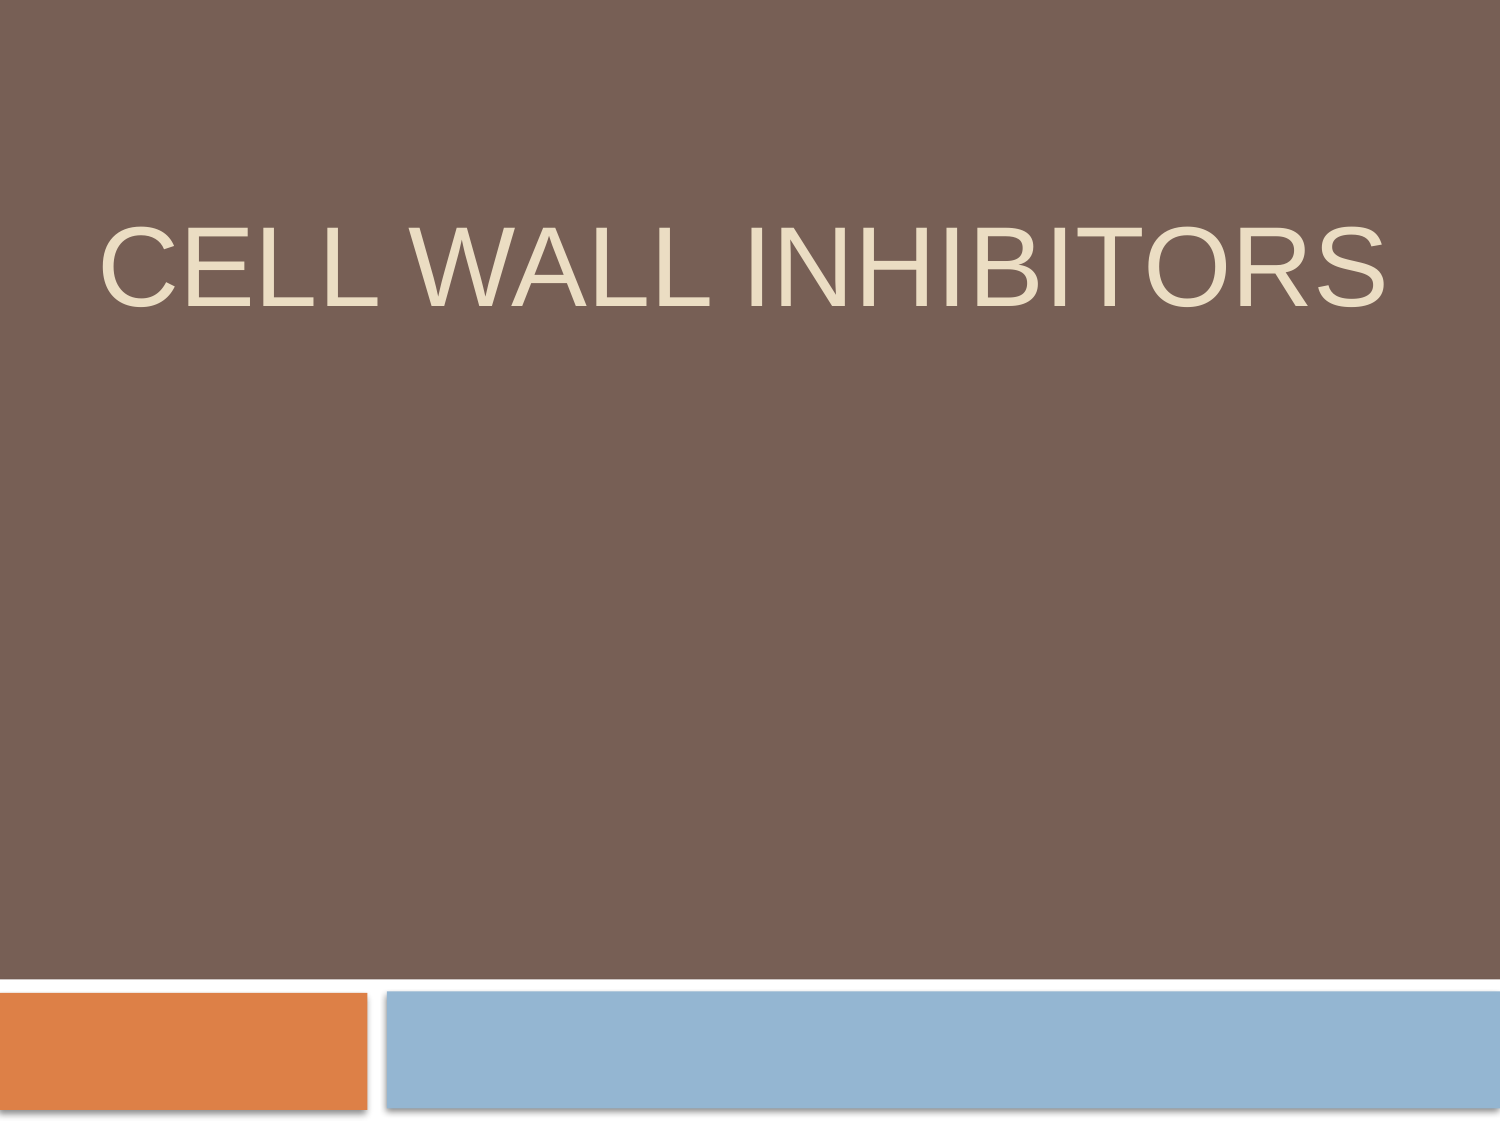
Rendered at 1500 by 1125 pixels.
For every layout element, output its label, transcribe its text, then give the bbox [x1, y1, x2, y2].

title Cell wall inhibitors [50, 87, 1438, 538]
